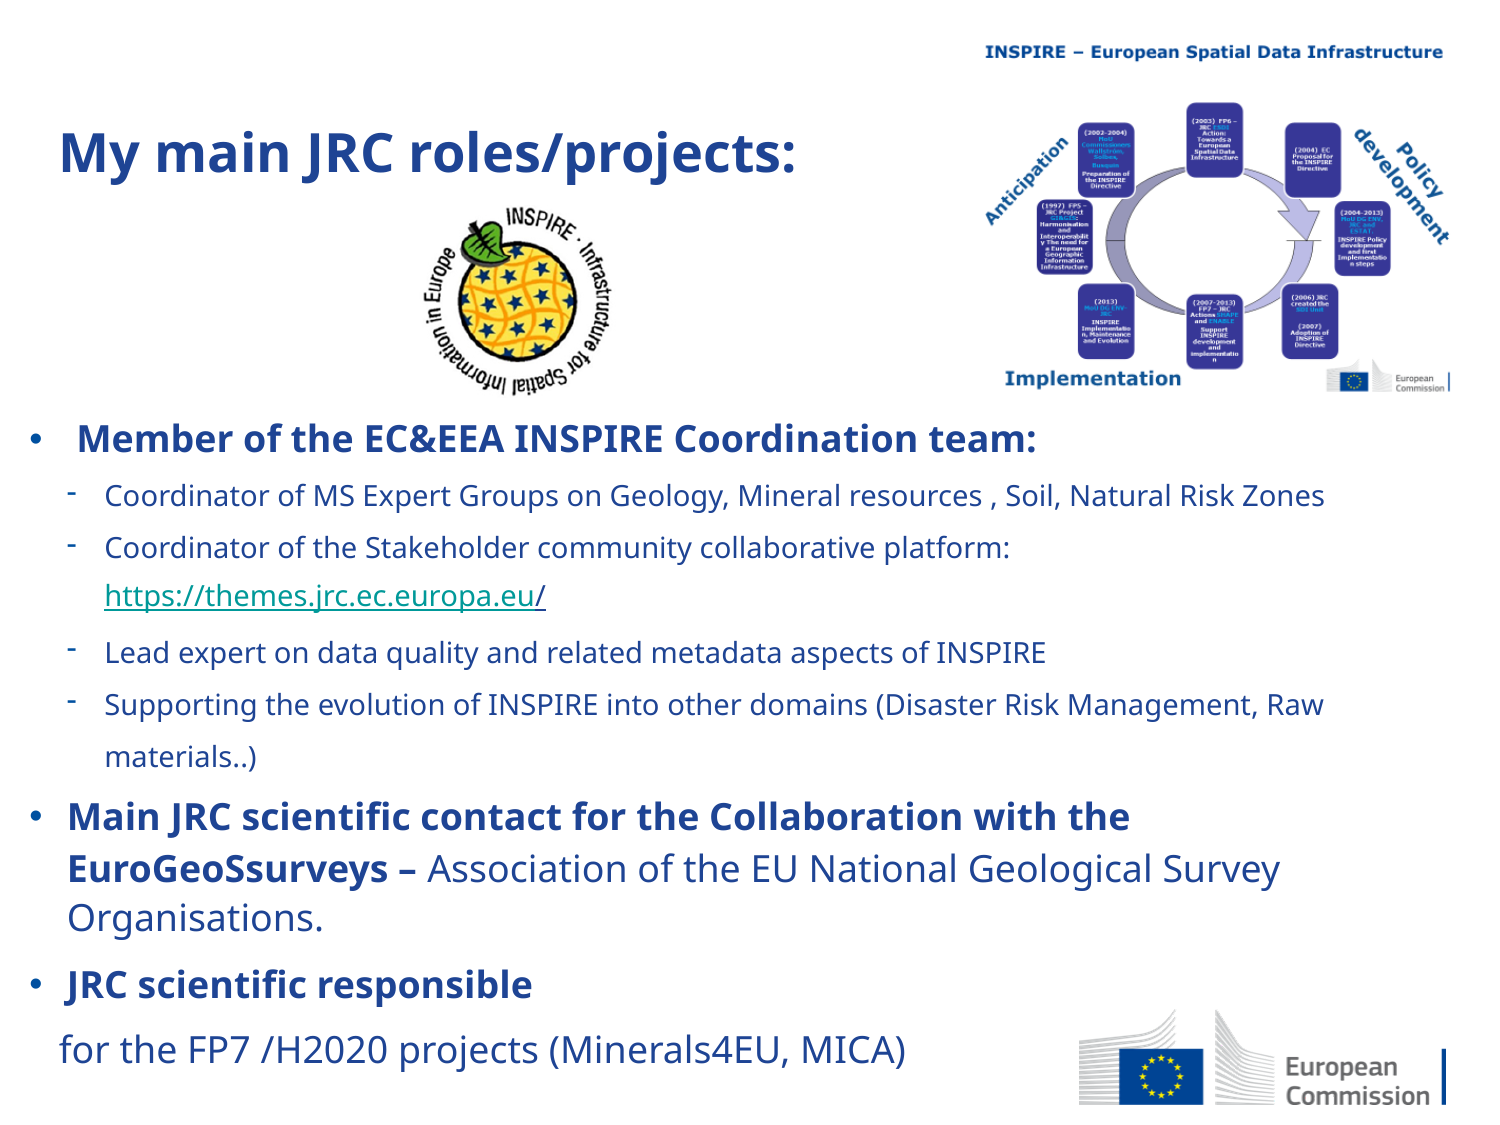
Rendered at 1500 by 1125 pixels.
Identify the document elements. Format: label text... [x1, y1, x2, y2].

picture [1441, 1008, 1447, 1106]
text_box My main JRC roles/projects: [0, 0, 1500, 279]
picture [418, 205, 616, 399]
list Member of the EC&EEA INSPIRE Coordination team: Coordinator of MS Expert Groups on Geology, Mineral resources , Soil, Natural Risk Zones Coordinator of the Stakeholder community collaborative platform: https://themes.jrc.ec.europa.eu/ Lead expert on data quality and related metadata aspects of INSPIRE Supporting the evolution of INSPIRE into other domains (Disaster Risk Management, Raw materials..) Main JRC scientific contact for the Collaboration with the EuroGeoSsurveys – Association of the EU National Geological Survey Organisations. JRC scientific responsible for the FP7 /H2020 projects (Minerals4EU, MICA) [0, 302, 1441, 1125]
picture [962, 18, 1468, 399]
